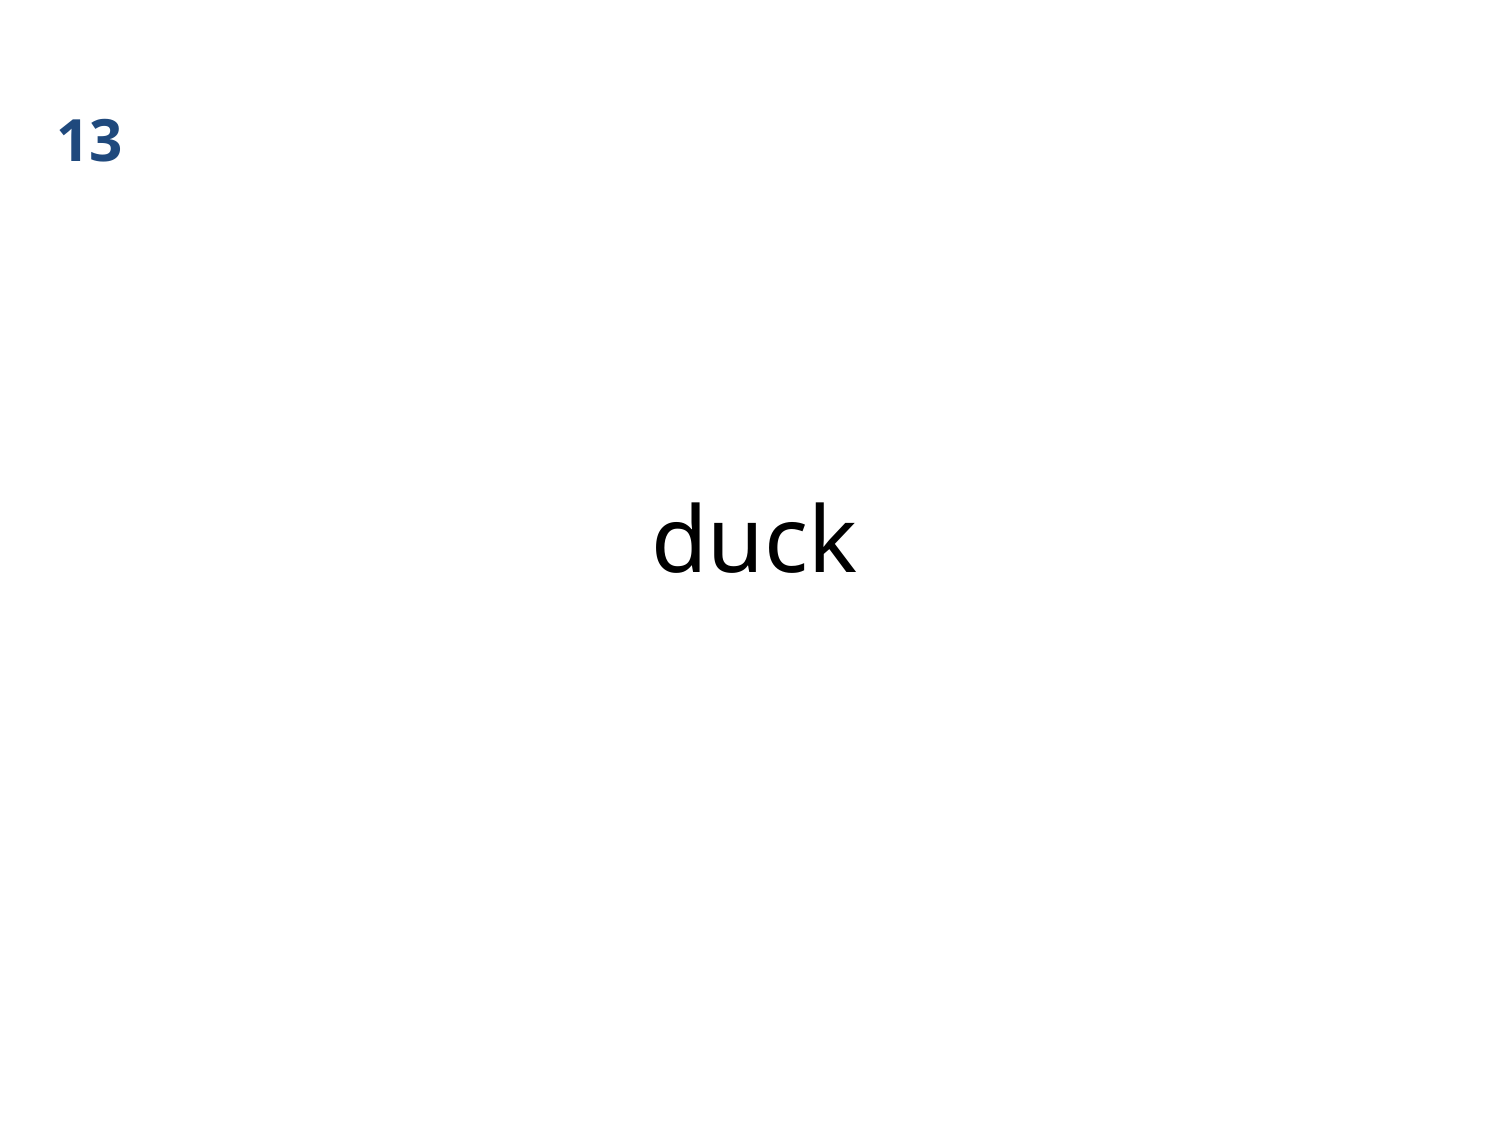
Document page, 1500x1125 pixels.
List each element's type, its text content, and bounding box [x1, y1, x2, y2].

text_box duck [303, 473, 1206, 599]
text_box 13 [41, 95, 143, 180]
